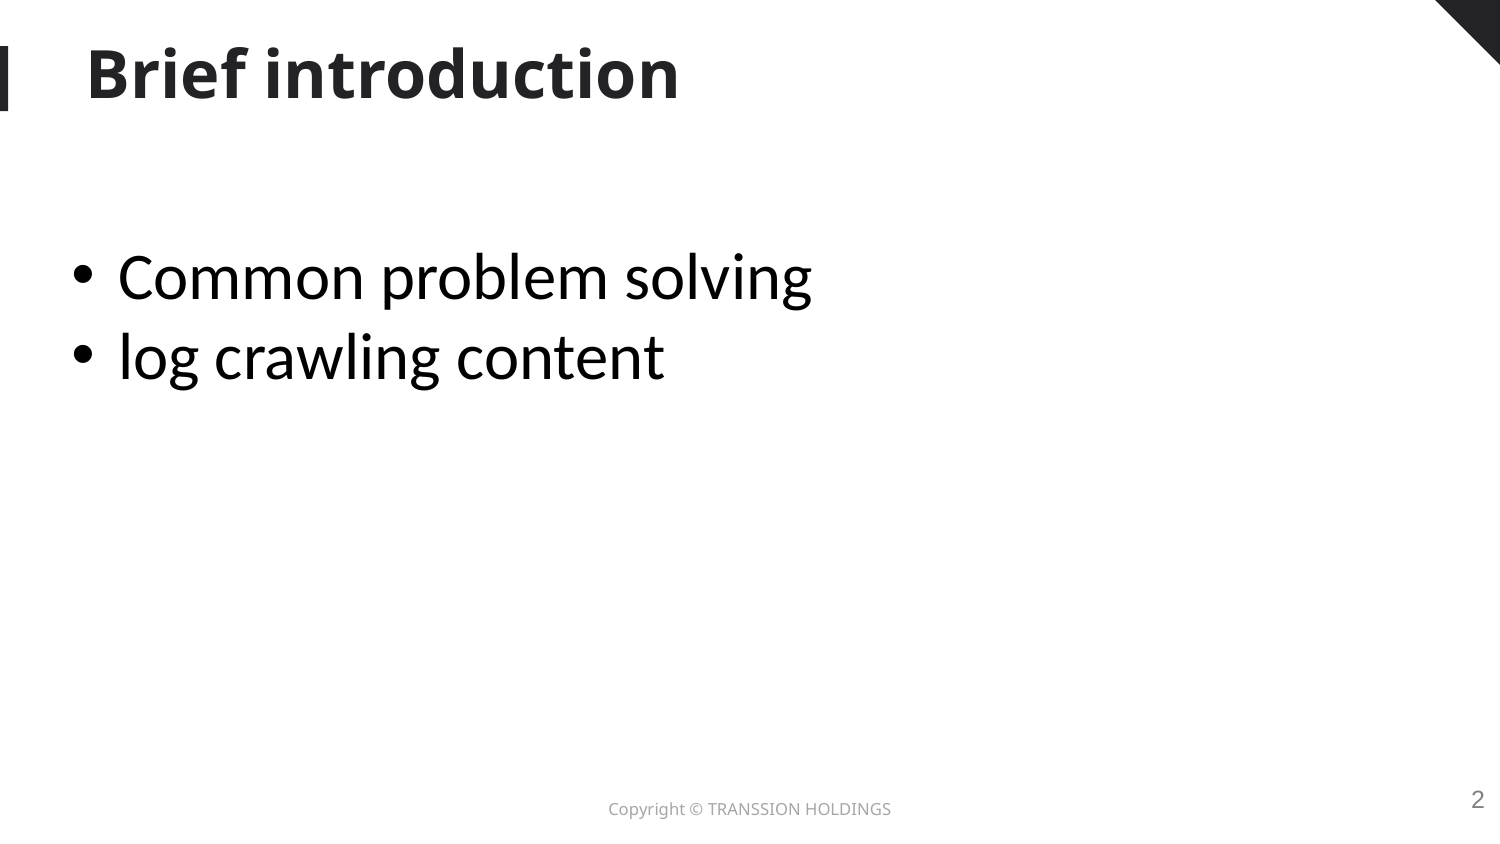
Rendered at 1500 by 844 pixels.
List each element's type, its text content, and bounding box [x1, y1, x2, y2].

text_box Common problem solving log crawling content [56, 225, 1320, 401]
slide_number 1 [1149, 776, 1500, 822]
title Brief introduction [70, 23, 1429, 119]
